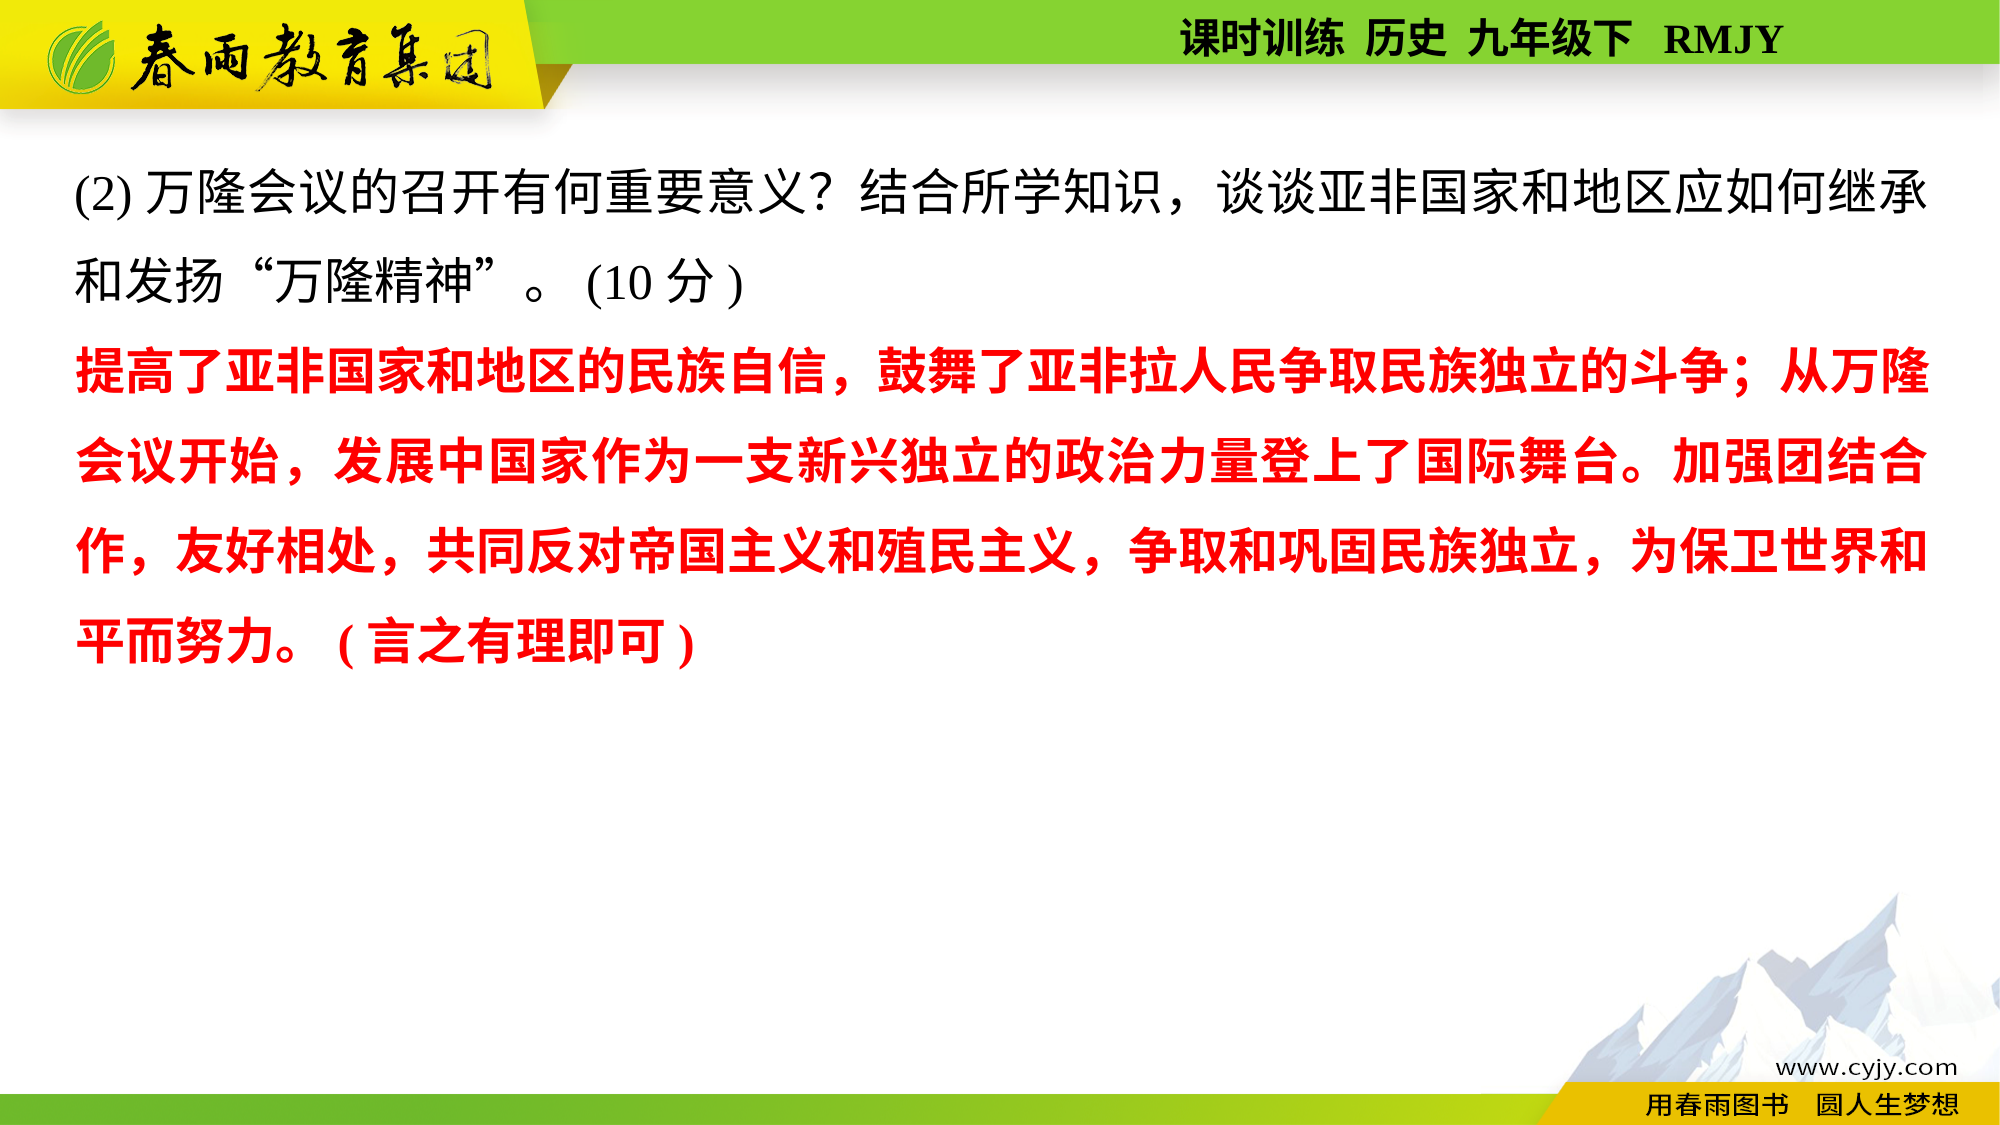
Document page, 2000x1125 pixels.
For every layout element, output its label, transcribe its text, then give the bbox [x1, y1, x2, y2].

text_box 提高了亚非国家和地区的民族自信，鼓舞了亚非拉人民争取民族独立的斗争；从万隆会议开始，发展中国家作为一支新兴独立的政治力量登上了国际舞台。加强团结合作，友好相处，共同反对帝国主义和殖民主义，争取和巩固民族独立，为保卫世界和平而努力。(言之有理即可) [60, 301, 1945, 677]
picture [0, 0, 2000, 1125]
list (2)万隆会议的召开有何重要意义？结合所学知识，谈谈亚非国家和地区应如何继承和发扬“万隆精神”。(10分) [59, 122, 1944, 308]
